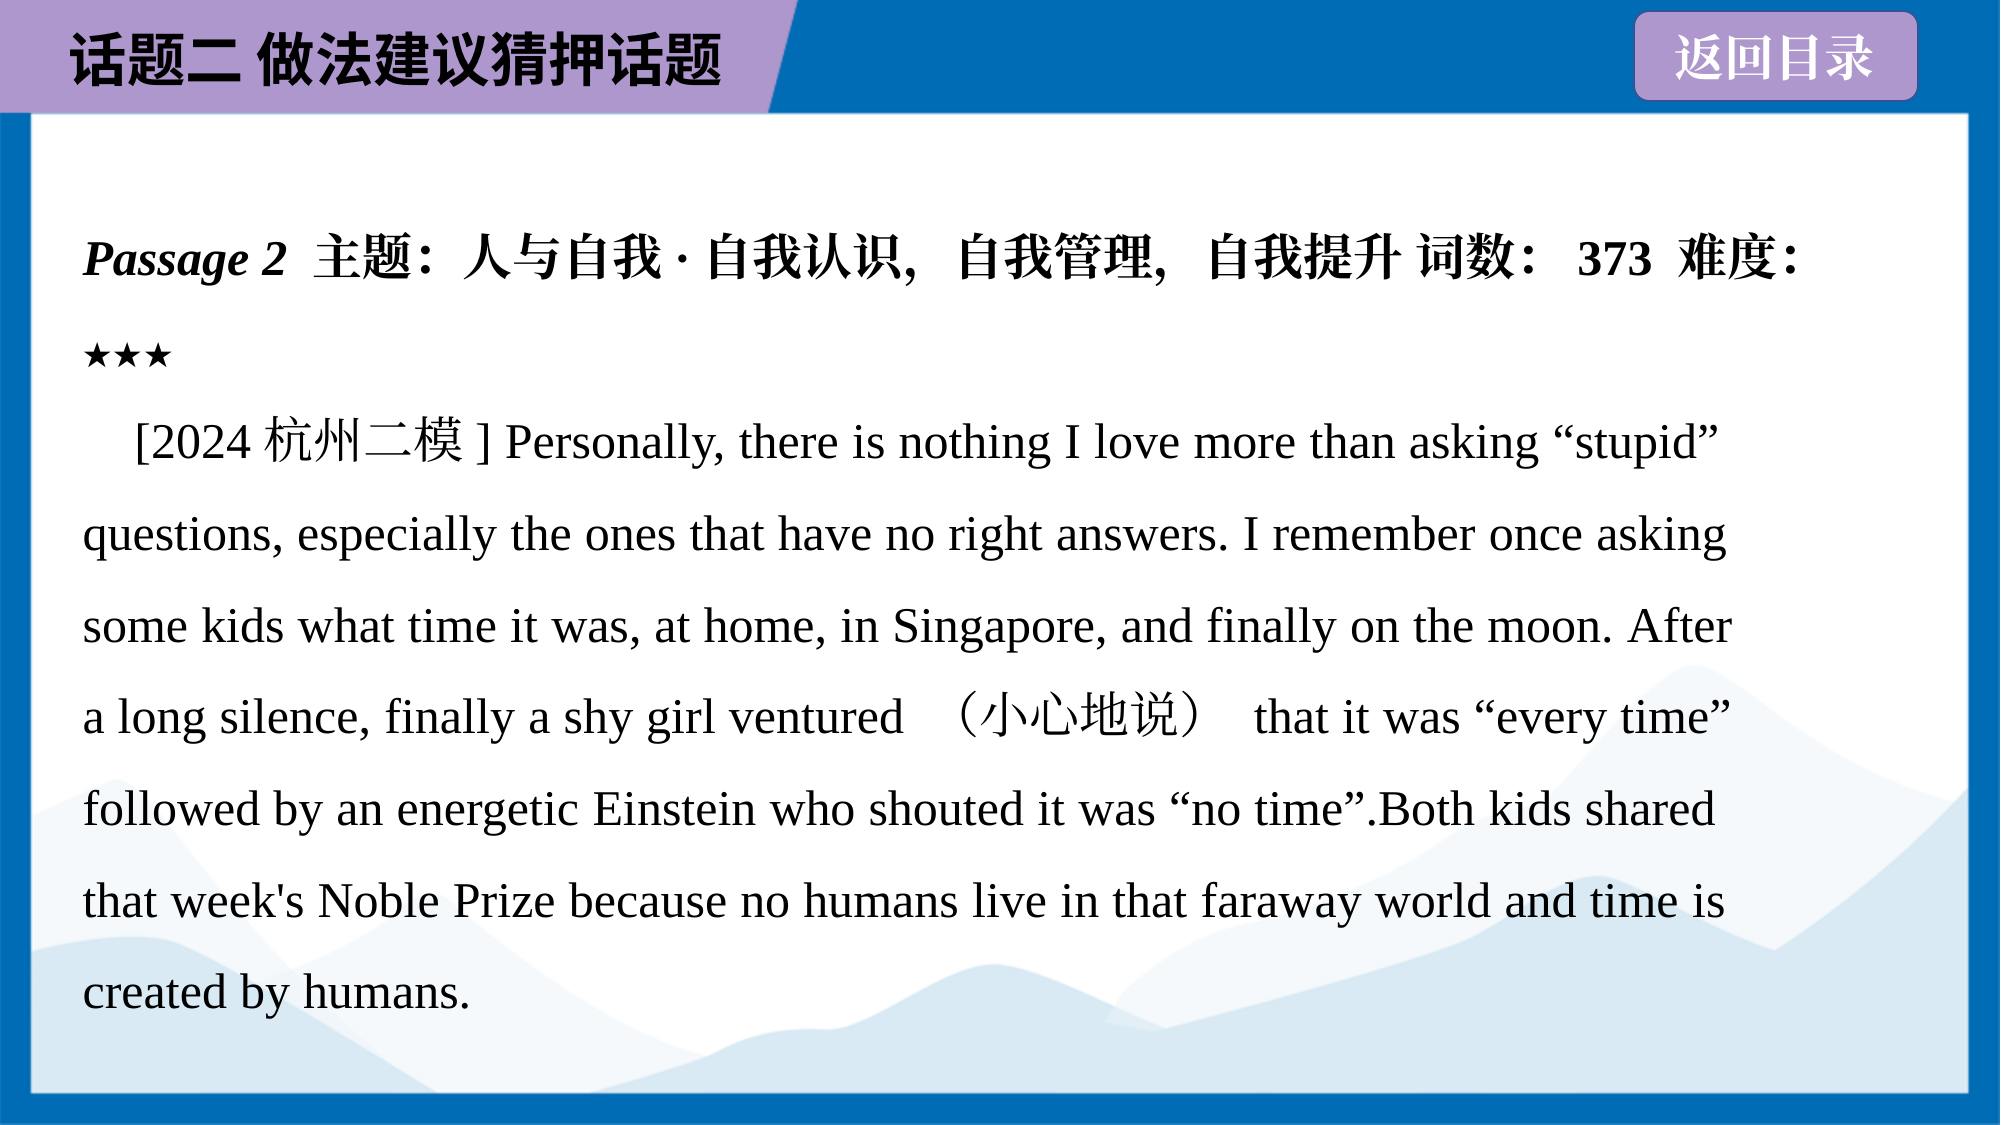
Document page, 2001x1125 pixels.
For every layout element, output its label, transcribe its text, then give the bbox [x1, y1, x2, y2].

text_box Passage 2 主题：人与自我·自我认识，自我管理，自我提升 词数：373 难度： ★★★ [2024杭州二模] Personally, there is nothing I love more than asking “stupid” questions, especially the ones that have no right answers. I remember once asking some kids what time it was, at home, in Singapore, and finally on the moon. After a long silence, finally a shy girl ventured （小心地说） that it was “every time” followed by an energetic Einstein who shouted it was “no time”.Both kids shared that week's Noble Prize because no humans live in that faraway world and time is created by humans. [82, 193, 1917, 1019]
picture [0, 0, 2000, 1125]
